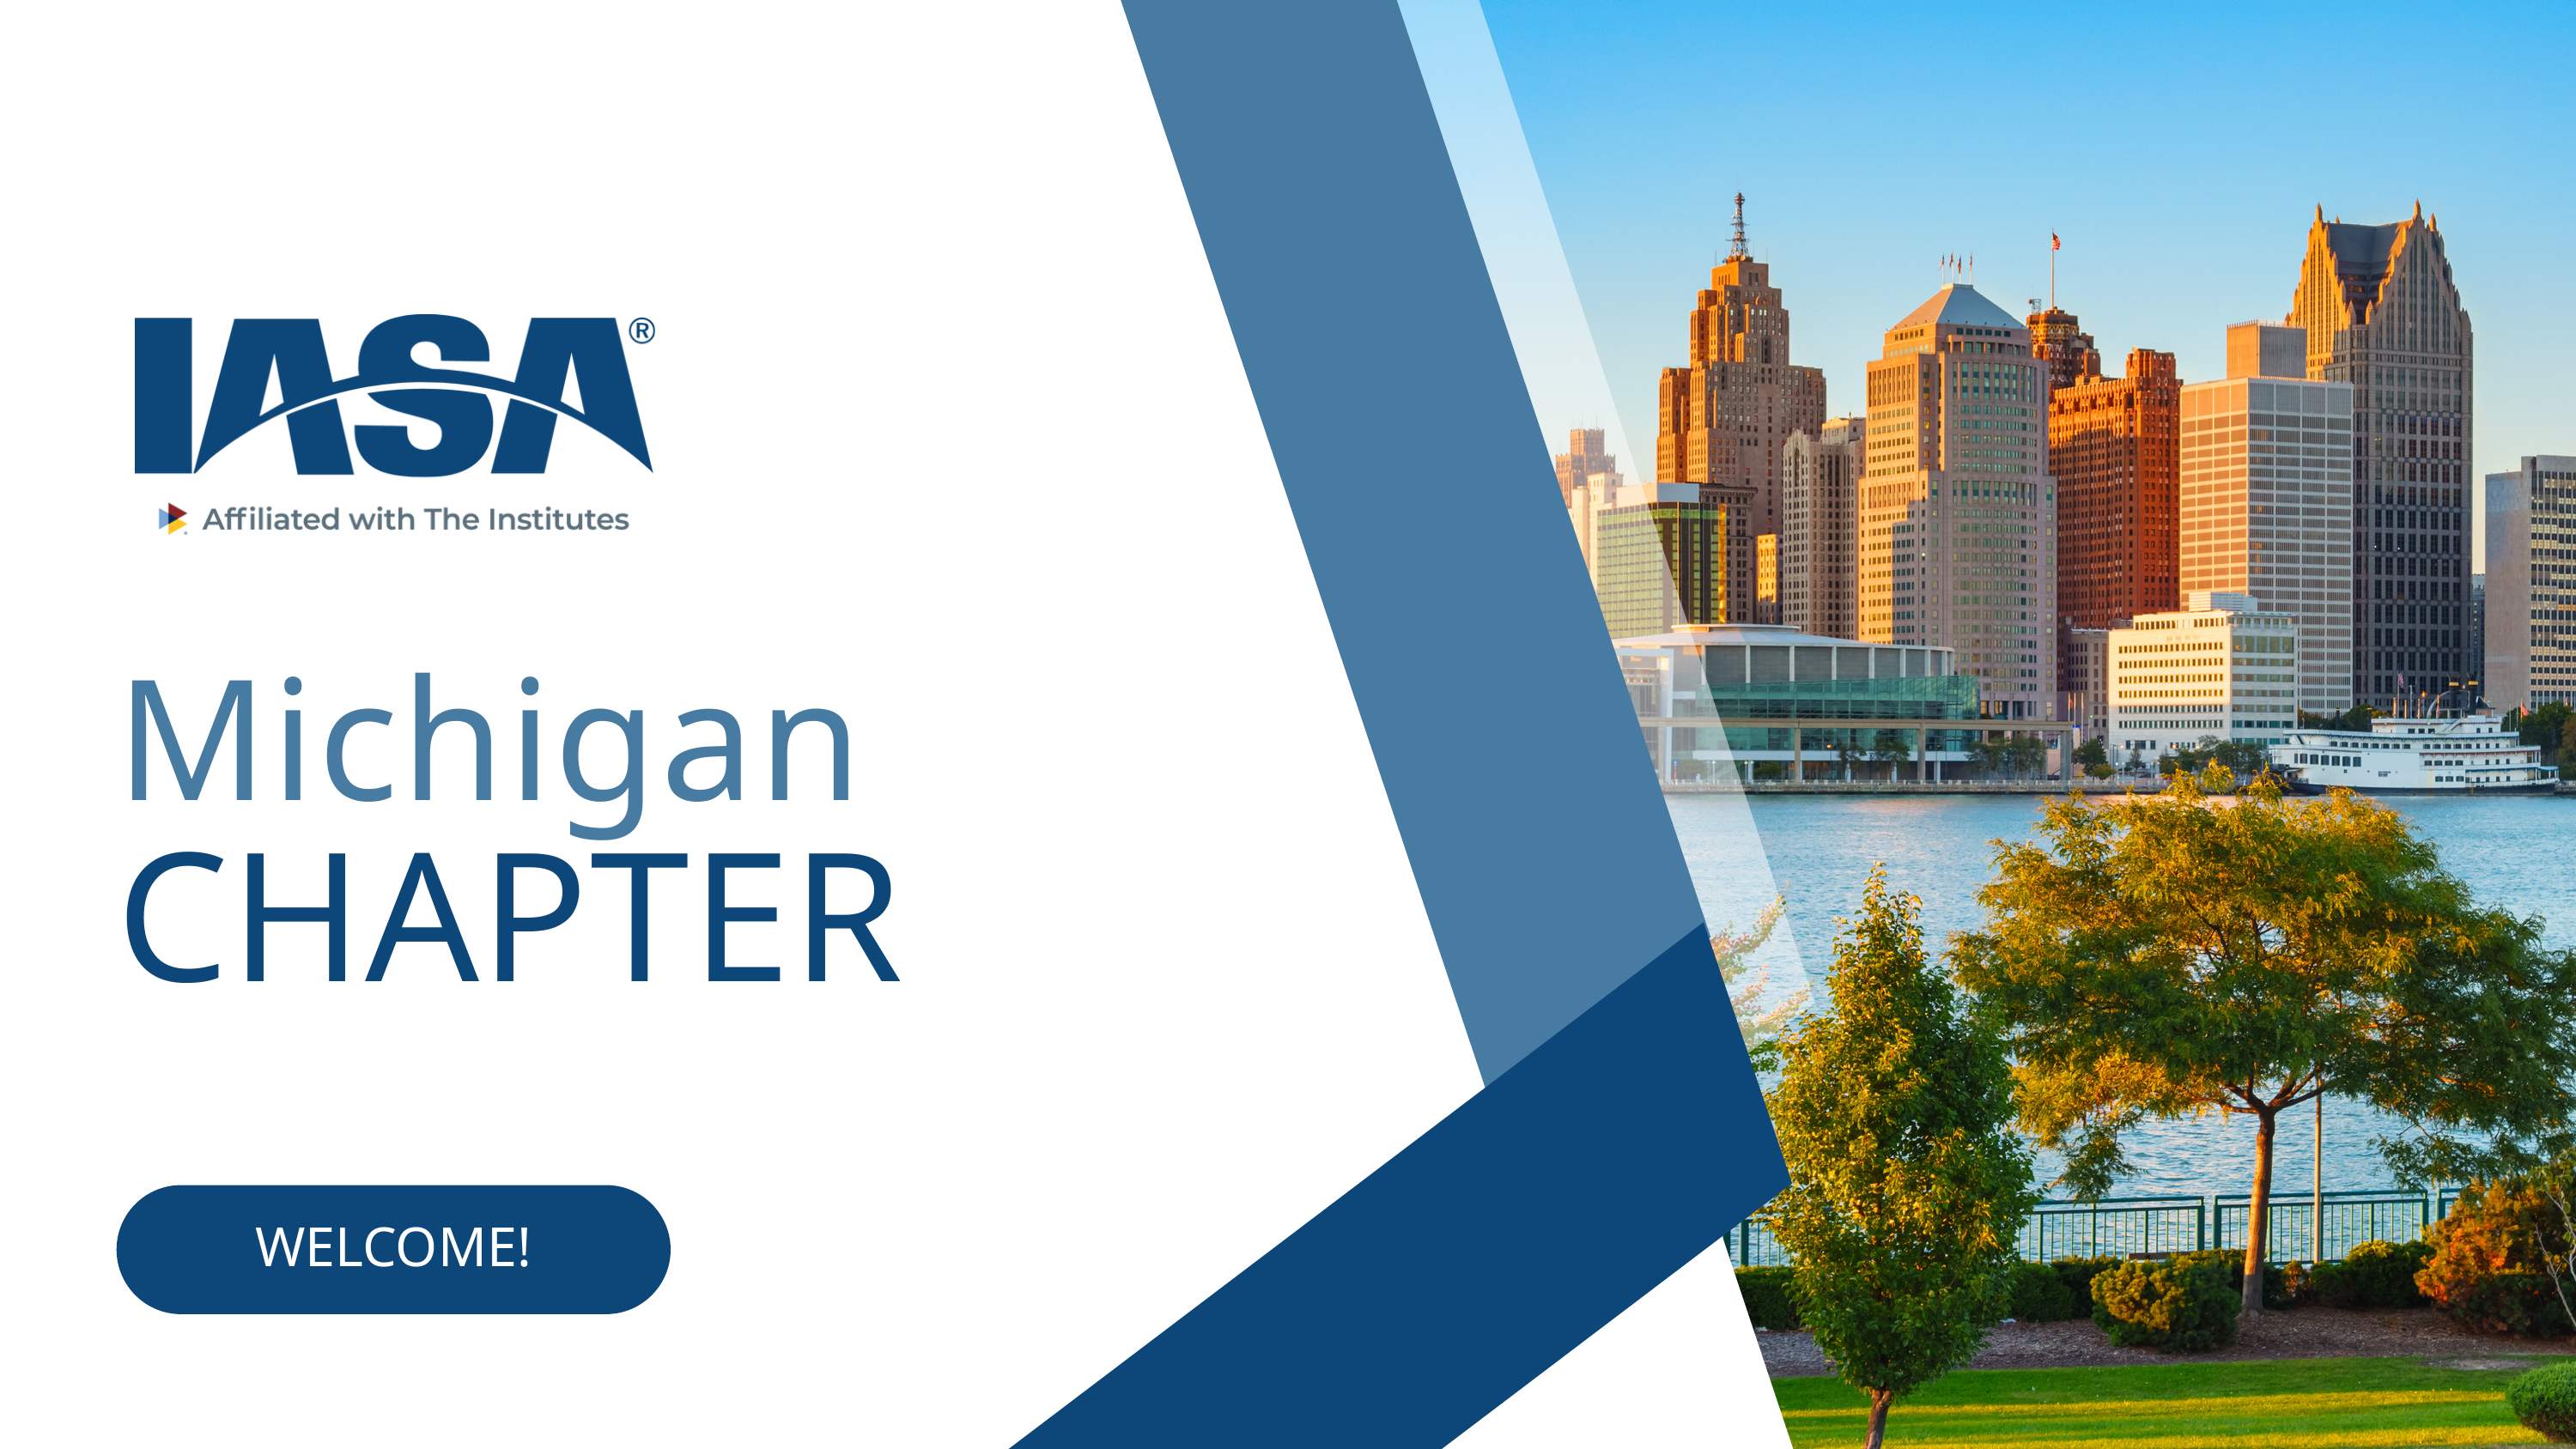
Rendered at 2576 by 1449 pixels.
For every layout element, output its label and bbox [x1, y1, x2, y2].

text_box [0, 0, 1927, 1449]
text_box [1933, 0, 2576, 1449]
text_box [116, 1185, 671, 1315]
text_box [1933, 371, 2160, 659]
text_box [823, 361, 2025, 624]
text_box [704, 1258, 1905, 1449]
